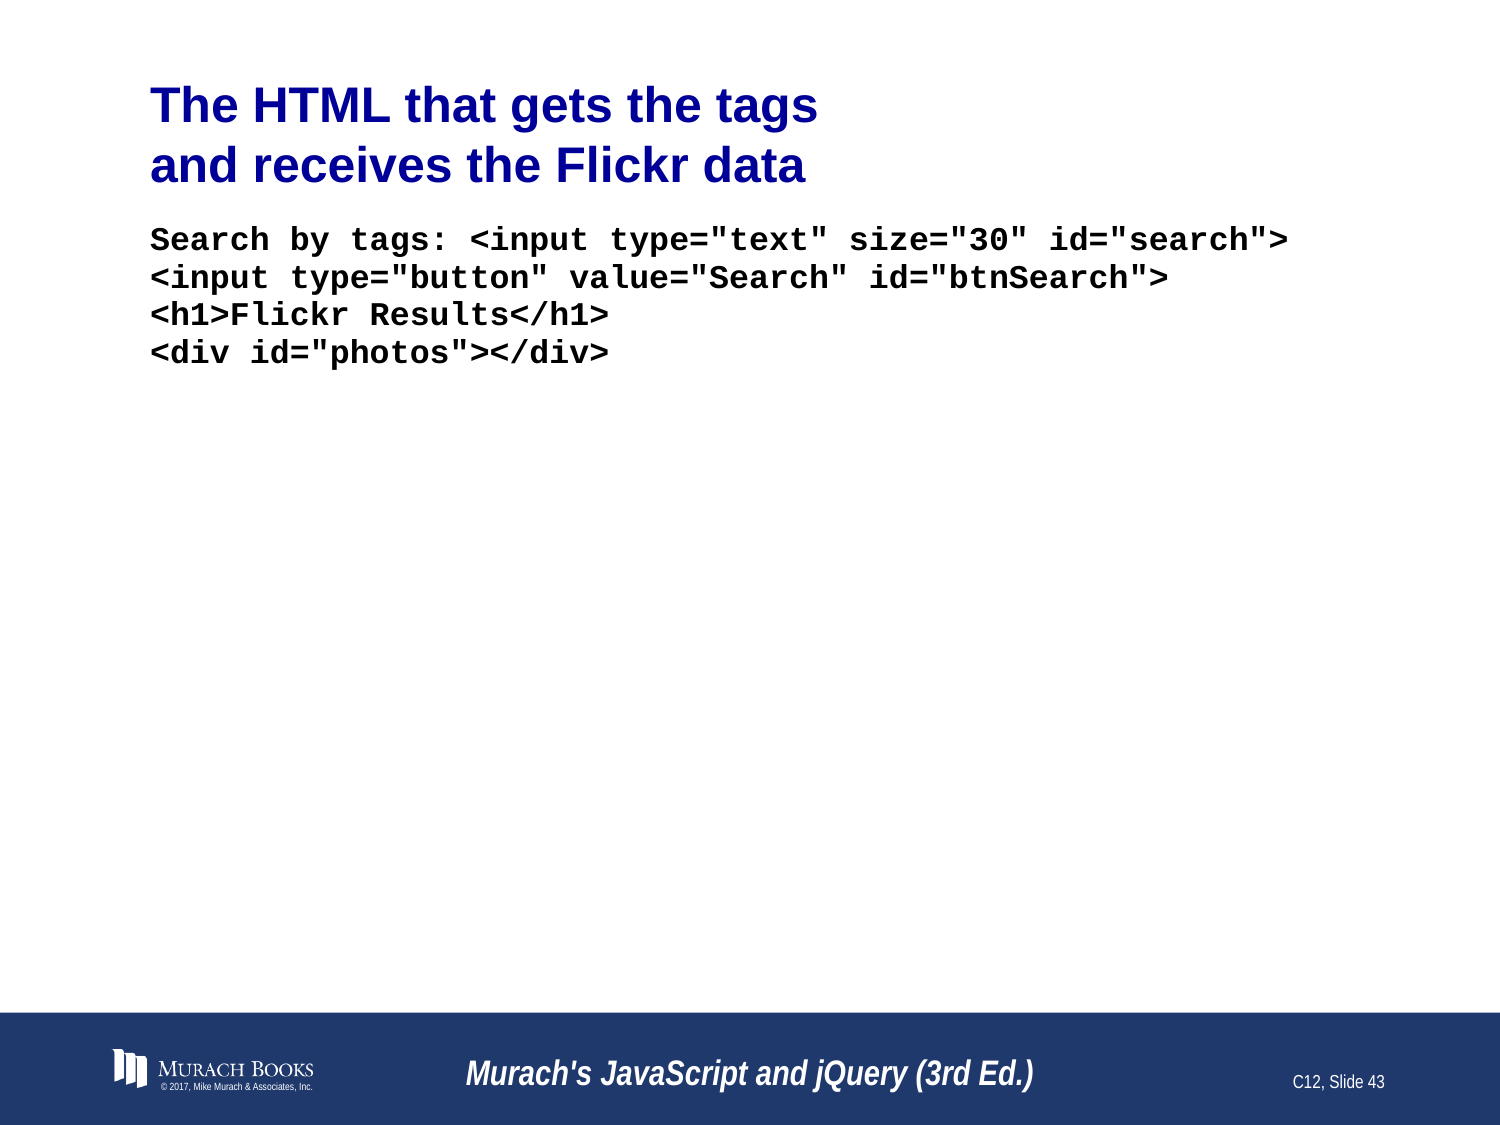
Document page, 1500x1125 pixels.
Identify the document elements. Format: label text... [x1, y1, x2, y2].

slide_number C12, Slide 43 [1087, 1025, 1400, 1100]
footer © 2017, Mike Murach & Associates, Inc. [12, 1025, 463, 1100]
slide_number Murach's JavaScript and jQuery (3rd Ed.) [463, 1025, 1050, 1100]
title The HTML that gets the tags and receives the Flickr data [150, 72, 1350, 194]
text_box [149, 222, 1350, 413]
